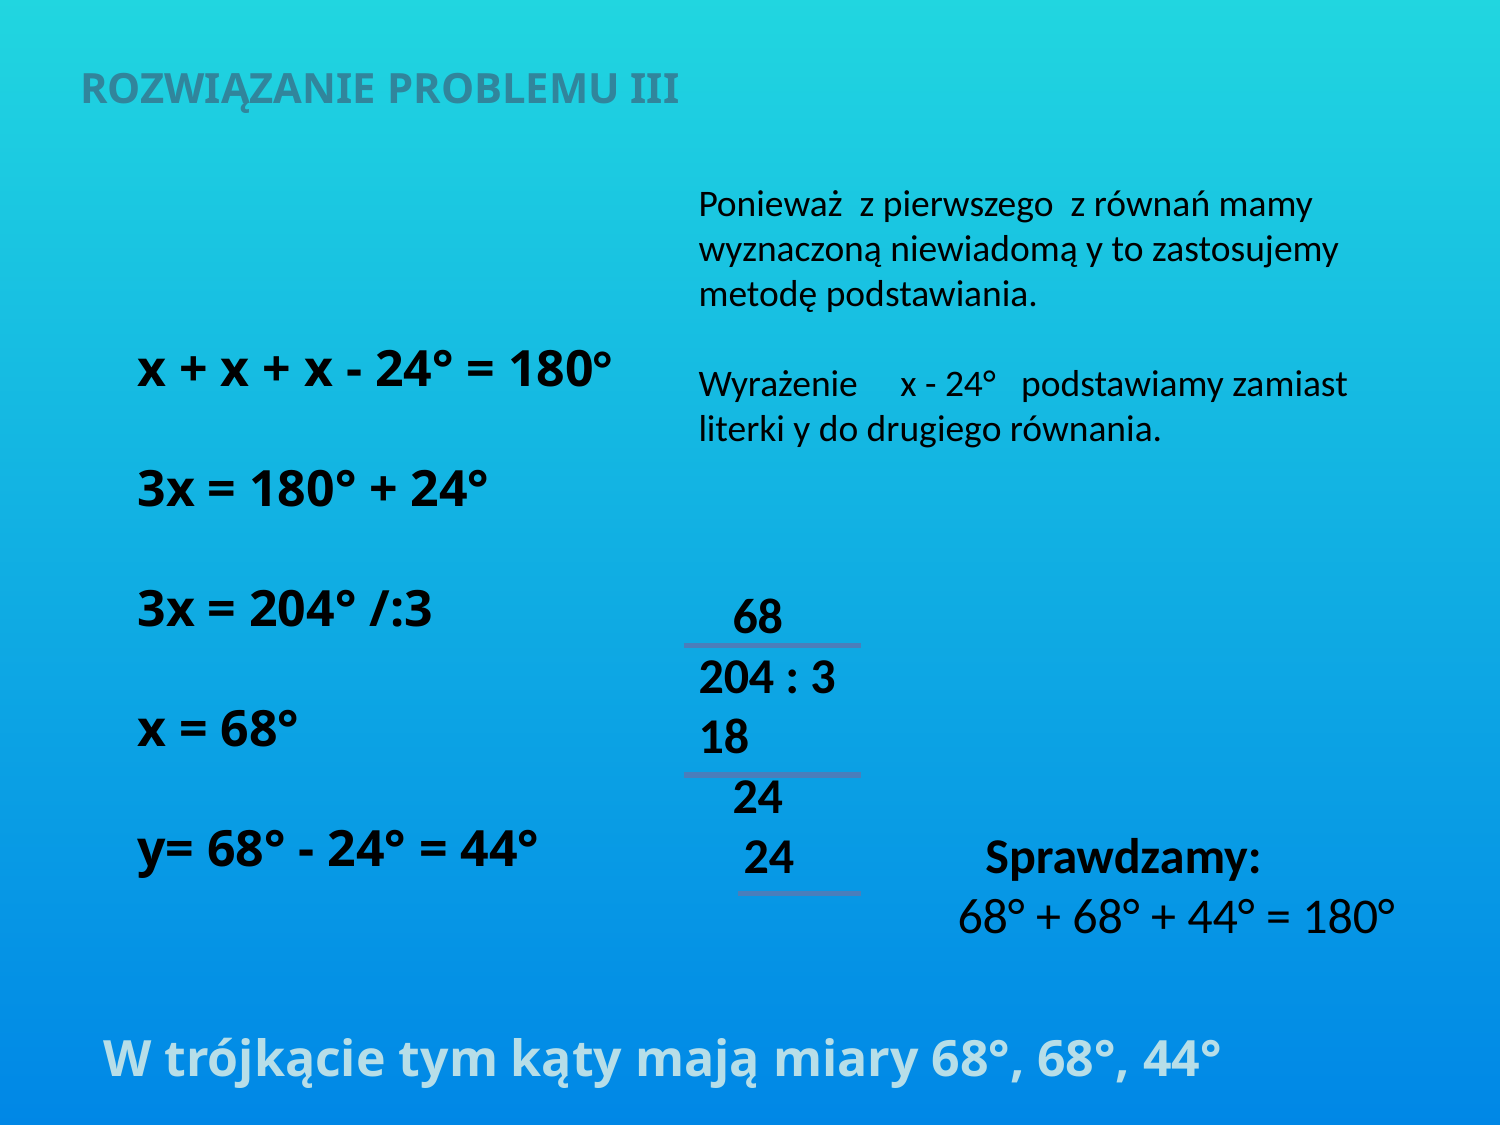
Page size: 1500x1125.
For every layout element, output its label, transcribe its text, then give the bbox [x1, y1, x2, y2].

text_box Ponieważ z pierwszego z równań mamy wyznaczoną niewiadomą y to zastosujemy metodę podstawiania. Wyrażenie x - 24° podstawiamy zamiast literki y do drugiego równania. 68 204 : 3 18 24 24 Sprawdzamy: 68° + 68° + 44° = 180° [683, 171, 1447, 951]
list ROZWIĄZANIE PROBLEMU III [64, 54, 1415, 797]
text_box W trójkącie tym kąty mają miary 68°, 68°, 44° [88, 1019, 1388, 1095]
